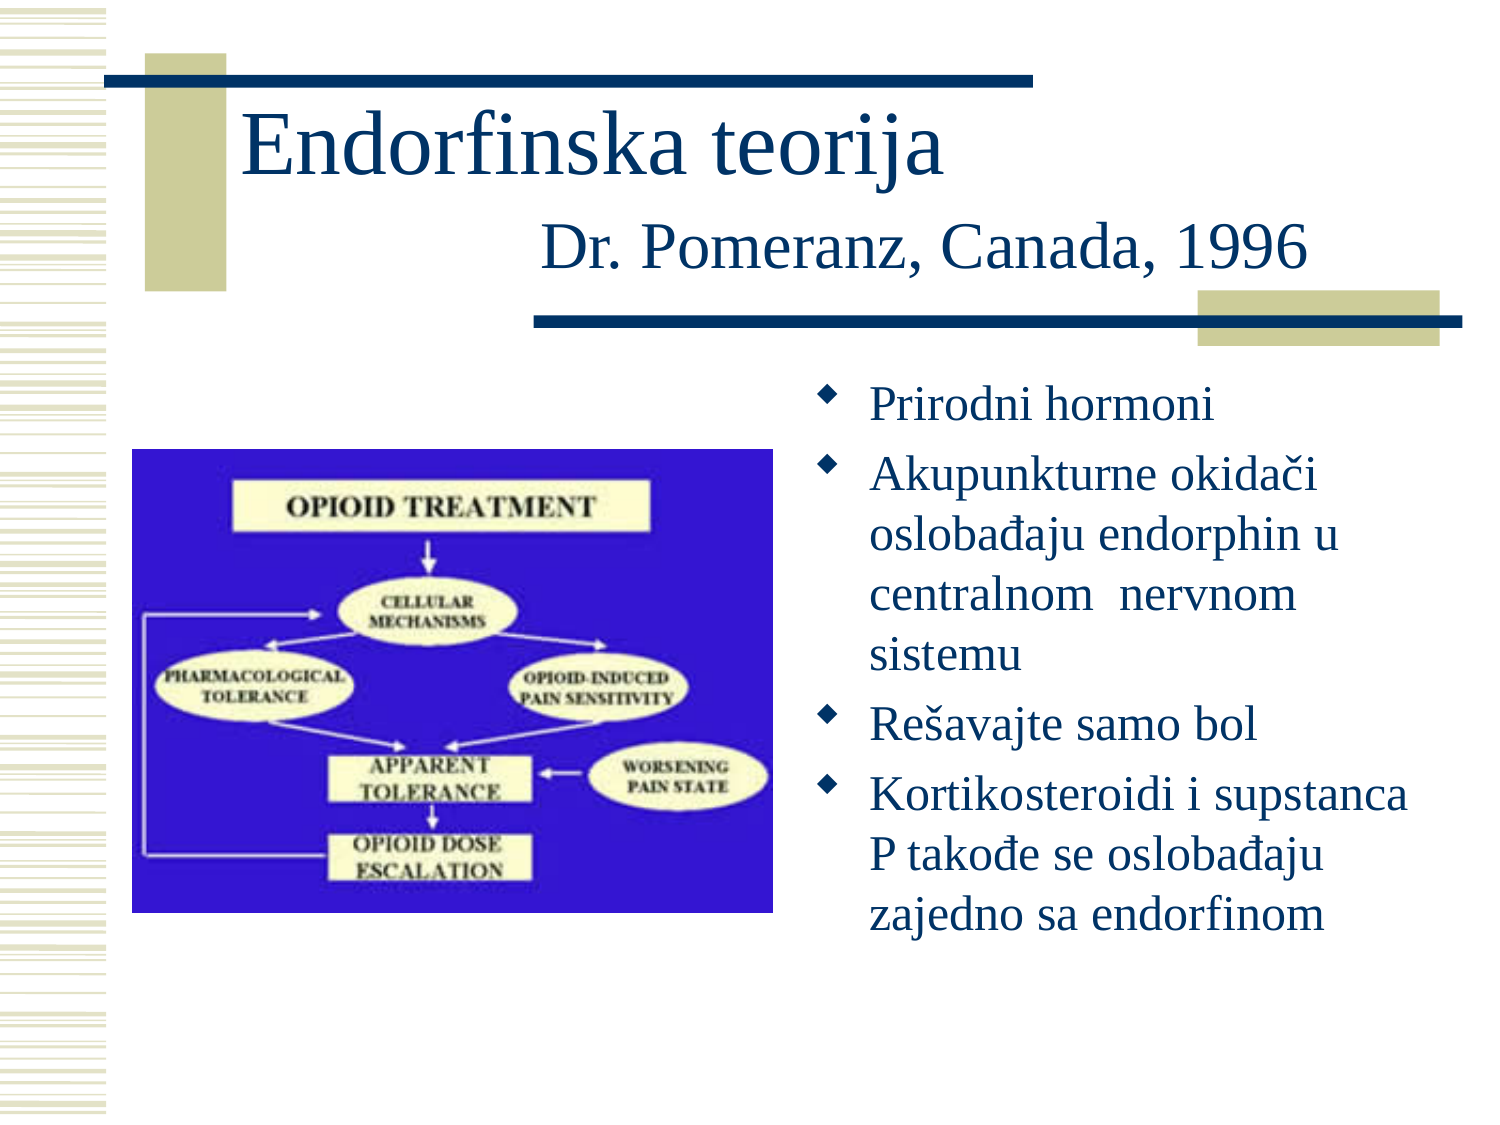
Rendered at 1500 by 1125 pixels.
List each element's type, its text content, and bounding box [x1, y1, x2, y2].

list Prirodni hormoni Akupunkturne okidači oslobađaju endorphin u centralnom nervnom sistemu Rešavajte samo bol Kortikosteroidi i supstanca P takođe se oslobađaju zajedno sa endorfinom [797, 363, 1439, 1001]
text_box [132, 449, 774, 914]
title Endorfinska teorija Dr. Pomeranz, Canada, 1996 [224, 99, 1436, 288]
